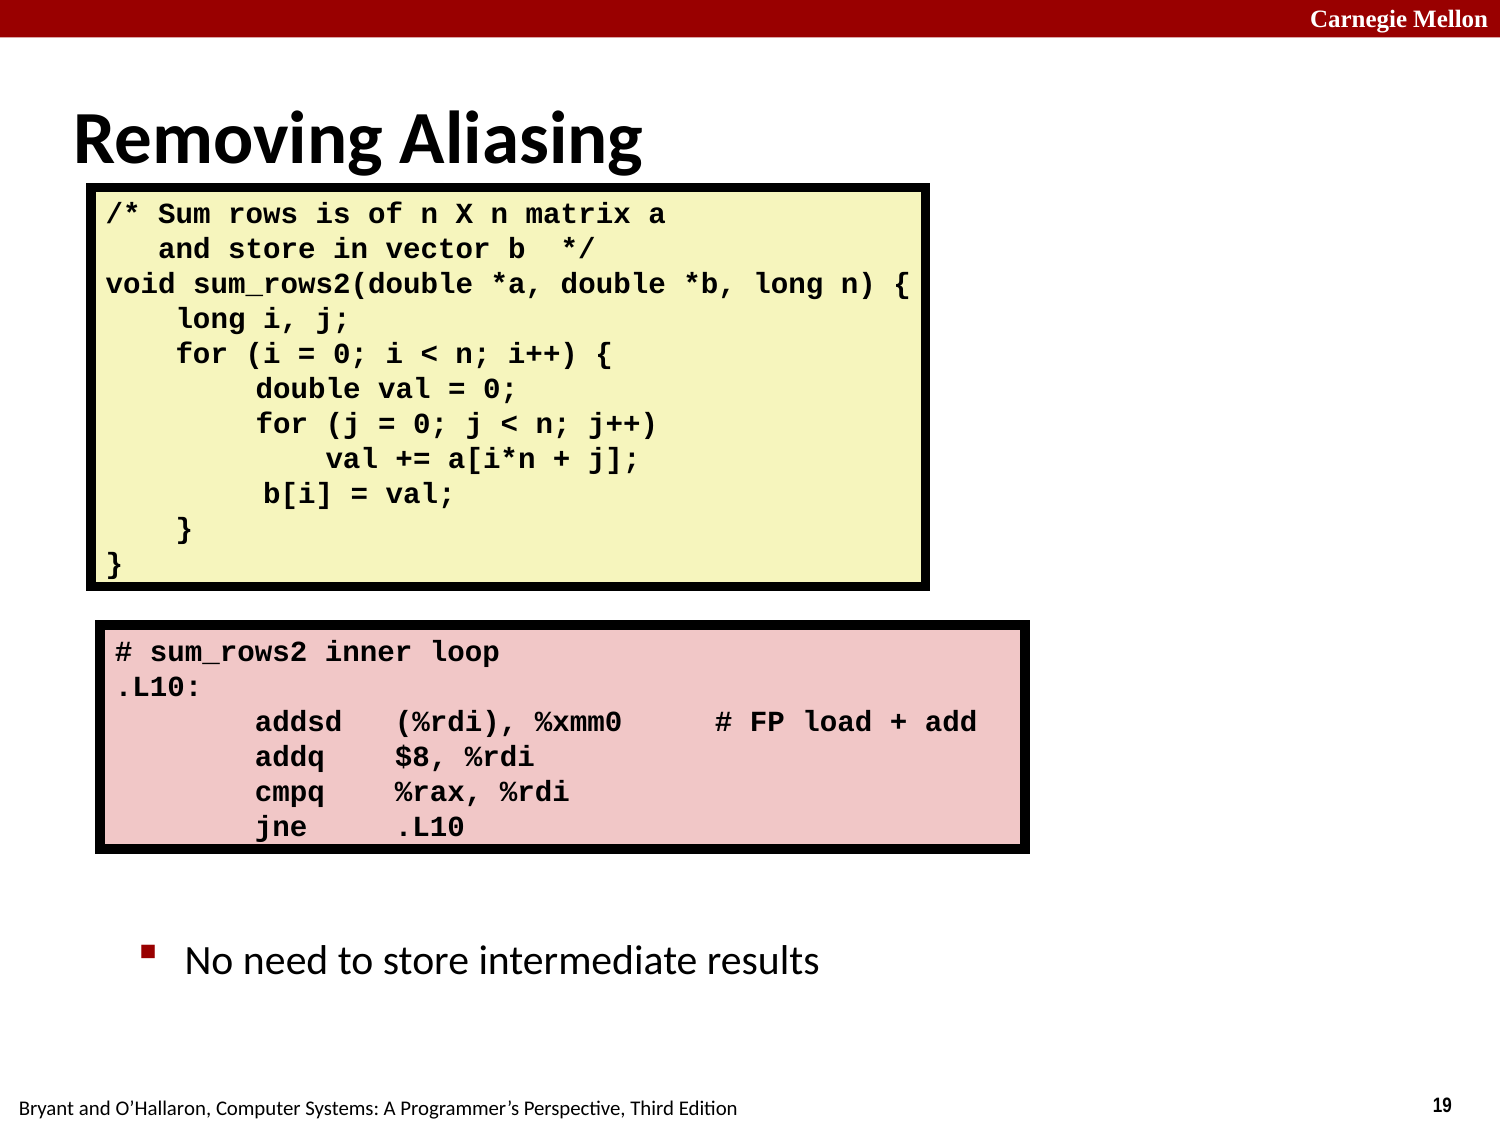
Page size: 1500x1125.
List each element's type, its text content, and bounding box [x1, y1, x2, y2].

text_box /* Sum rows is of n X n matrix a and store in vector b */ void sum_rows2(double *a, double *b, long n) { long i, j; for (i = 0; i < n; i++) { double val = 0; for (j = 0; j < n; j++) val += a[i*n + j]; b[i] = val; } } [90, 187, 926, 587]
title Removing Aliasing [58, 71, 1305, 197]
list No need to store intermediate results [47, 924, 1411, 1058]
text_box # sum_rows2 inner loop .L10: addsd (%rdi), %xmm0 # FP load + add addq $8, %rdi cmpq %rax, %rdi jne .L10 [99, 624, 1025, 850]
